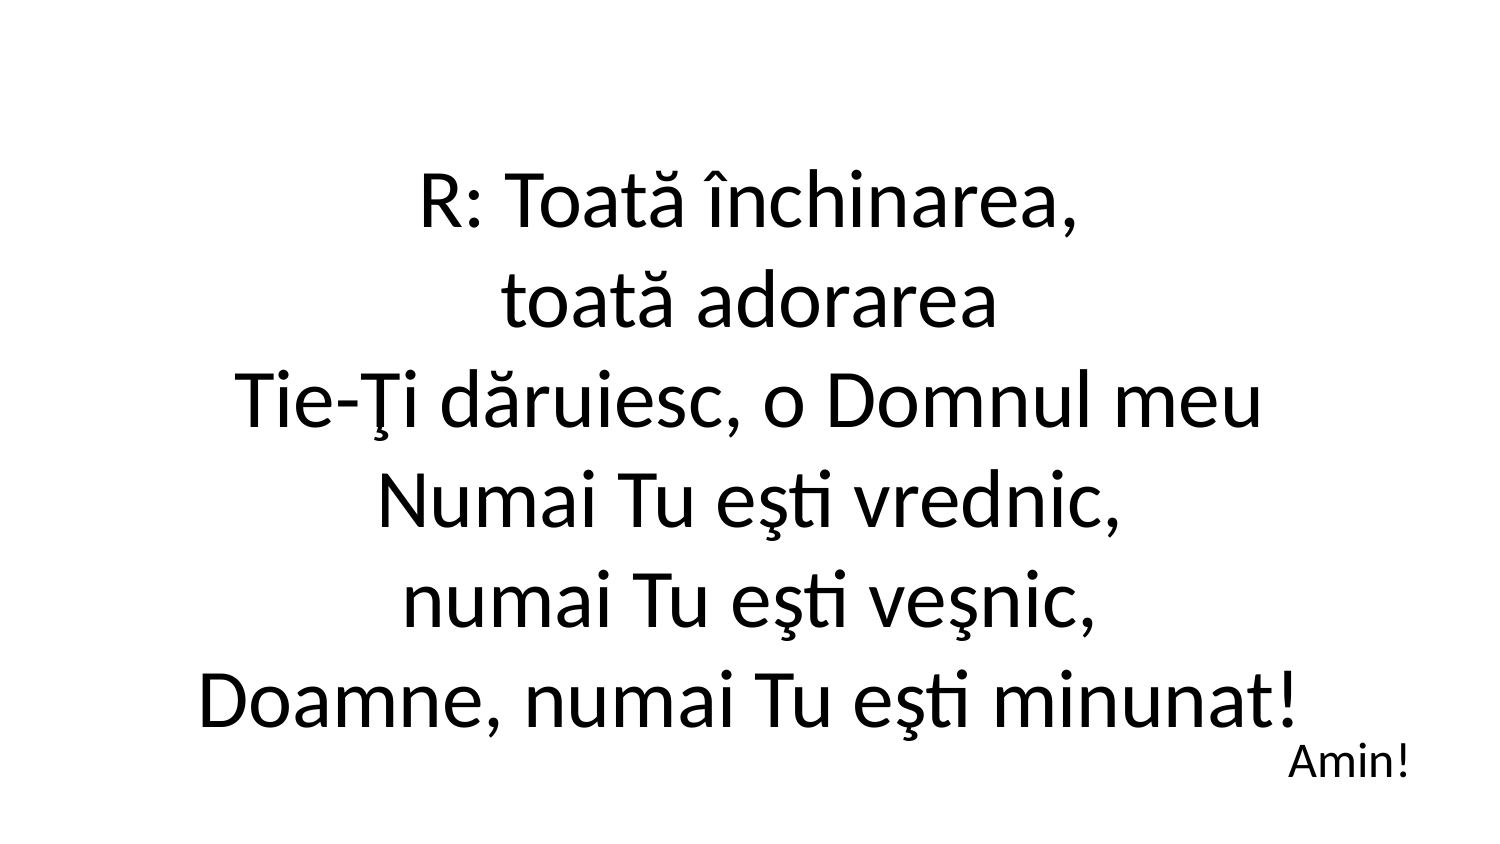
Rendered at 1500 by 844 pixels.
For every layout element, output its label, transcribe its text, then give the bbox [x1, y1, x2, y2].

text_box R: Toată închinarea, toată adorarea Tie-Ţi dăruiesc, o Domnul meu Numai Tu eşti vrednic, numai Tu eşti veşnic, Doamne, numai Tu eşti minunat! [182, 92, 1318, 752]
text_box Amin! [1273, 674, 1427, 795]
